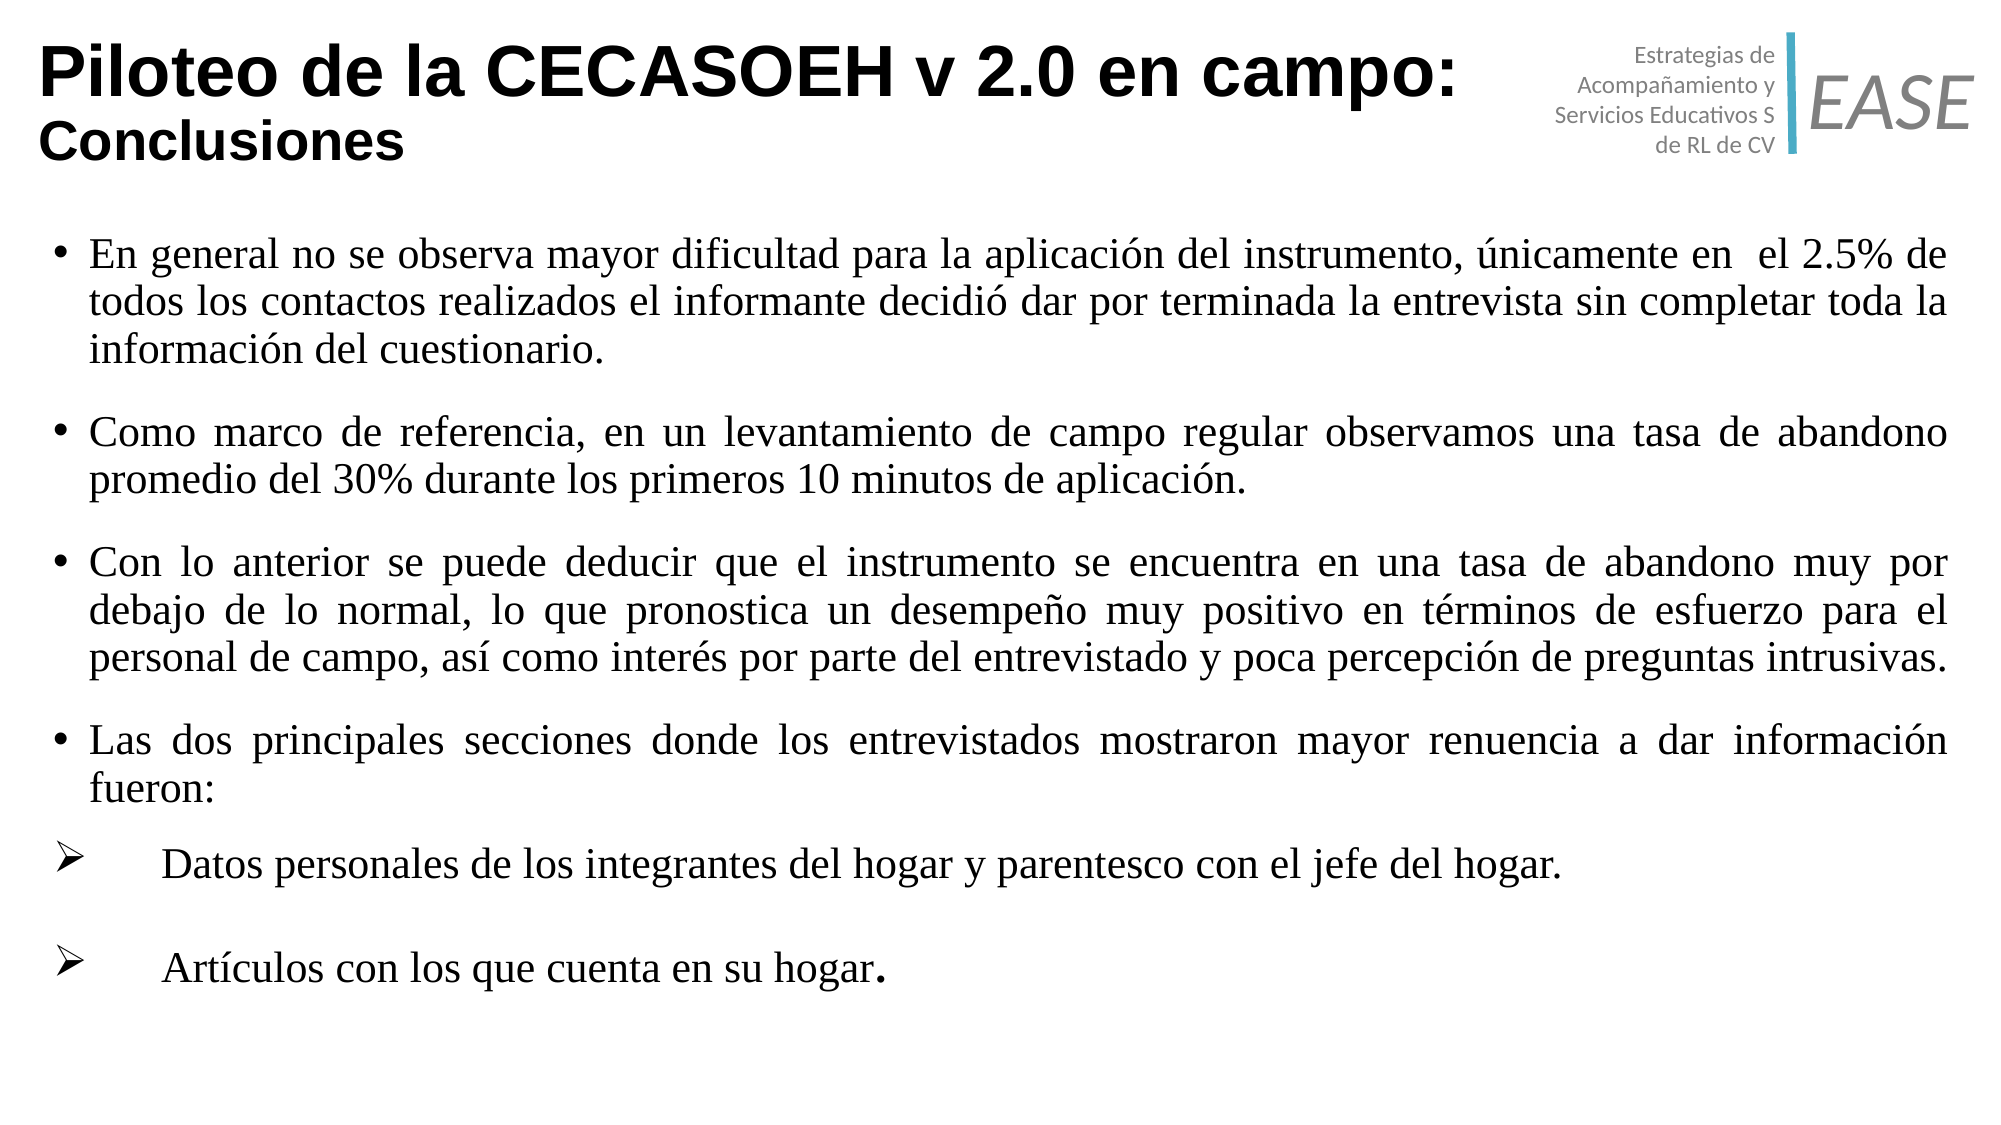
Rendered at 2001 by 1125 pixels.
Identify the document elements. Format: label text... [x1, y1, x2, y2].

title Piloteo de la CECASOEH v 2.0 en campo: Conclusiones [23, 25, 1537, 278]
list En general no se observa mayor dificultad para la aplicación del instrumento, únicamente en el 2.5% de todos los contactos realizados el informante decidió dar por terminada la entrevista sin completar toda la información del cuestionario. Como marco de referencia, en un levantamiento de campo regular observamos una tasa de abandono promedio del 30% durante los primeros 10 minutos de aplicación. Con lo anterior se puede deducir que el instrumento se encuentra en una tasa de abandono muy por debajo de lo normal, lo que pronostica un desempeño muy positivo en términos de esfuerzo para el personal de campo, así como interés por parte del entrevistado y poca percepción de preguntas intrusivas. Las dos principales secciones donde los entrevistados mostraron mayor renuencia a dar información fueron: Datos personales de los integrantes del hogar y parentesco con el jefe del hogar. Artículos con los que cuenta en su hogar. [38, 167, 1967, 1040]
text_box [1537, 25, 2000, 171]
